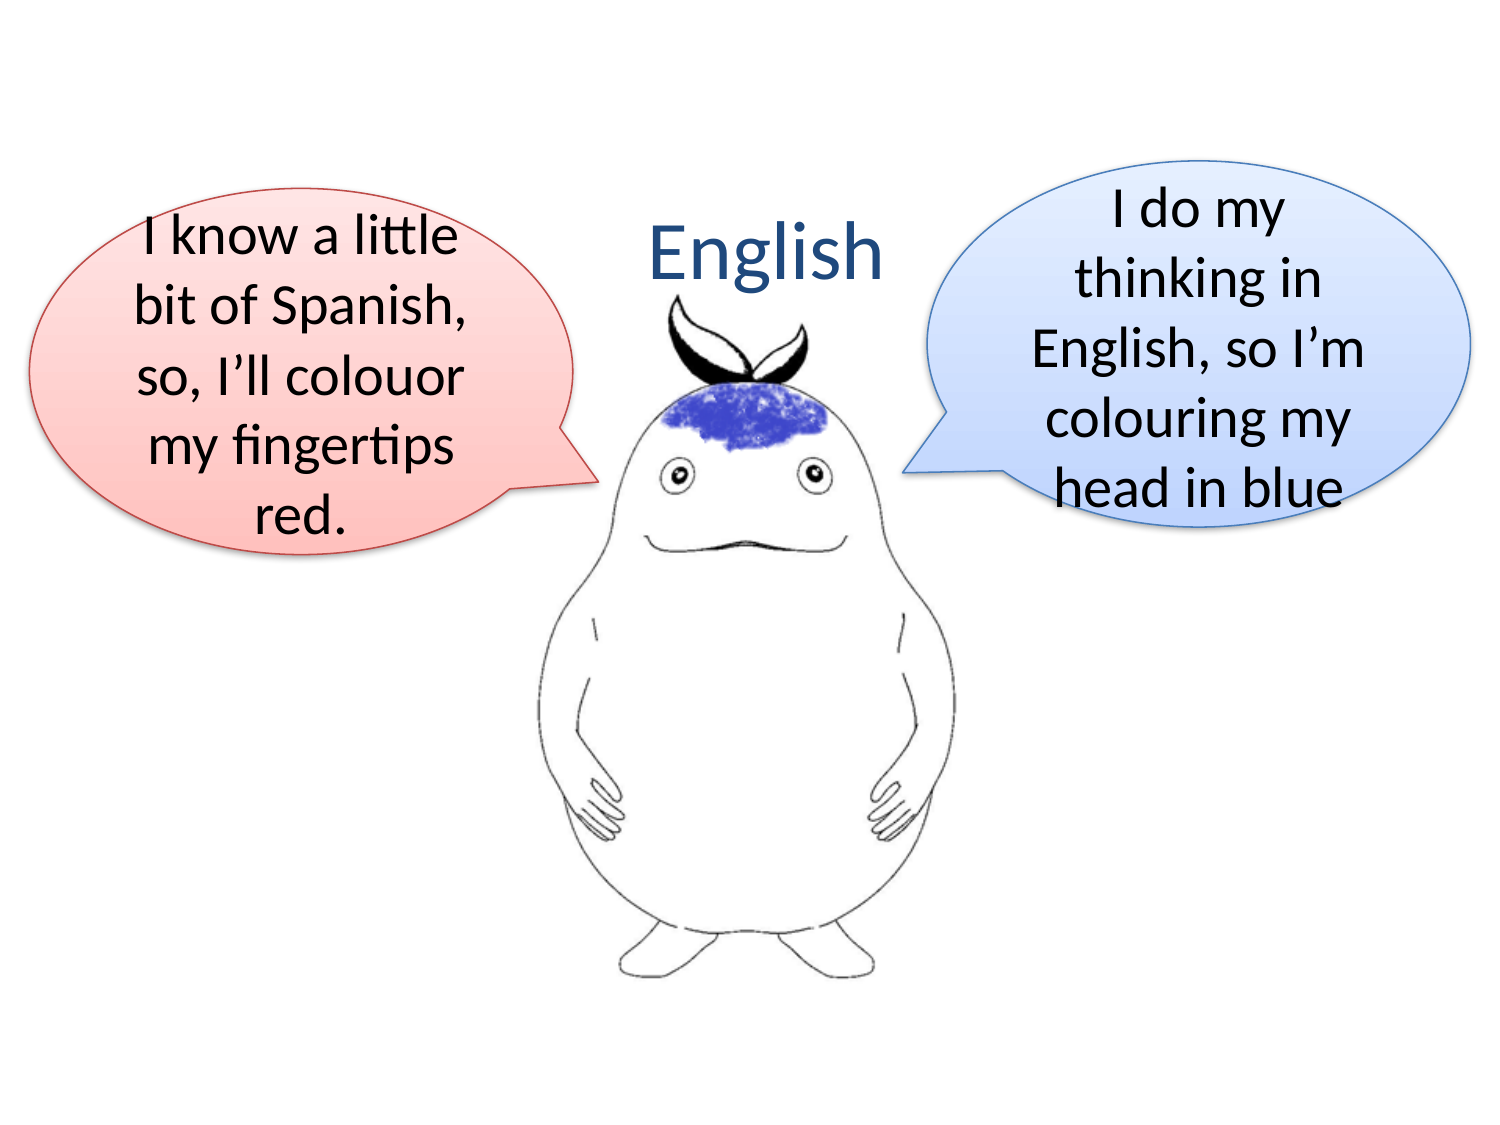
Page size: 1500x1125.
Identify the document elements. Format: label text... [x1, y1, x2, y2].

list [193, 262, 1307, 1005]
text_box English [633, 188, 901, 260]
text_box I do my thinking in English, so I’m colouring my head in blue [956, 160, 1472, 512]
text_box I know a little bit of Spanish, so, I’ll colouor my fingertips red. [28, 187, 518, 539]
